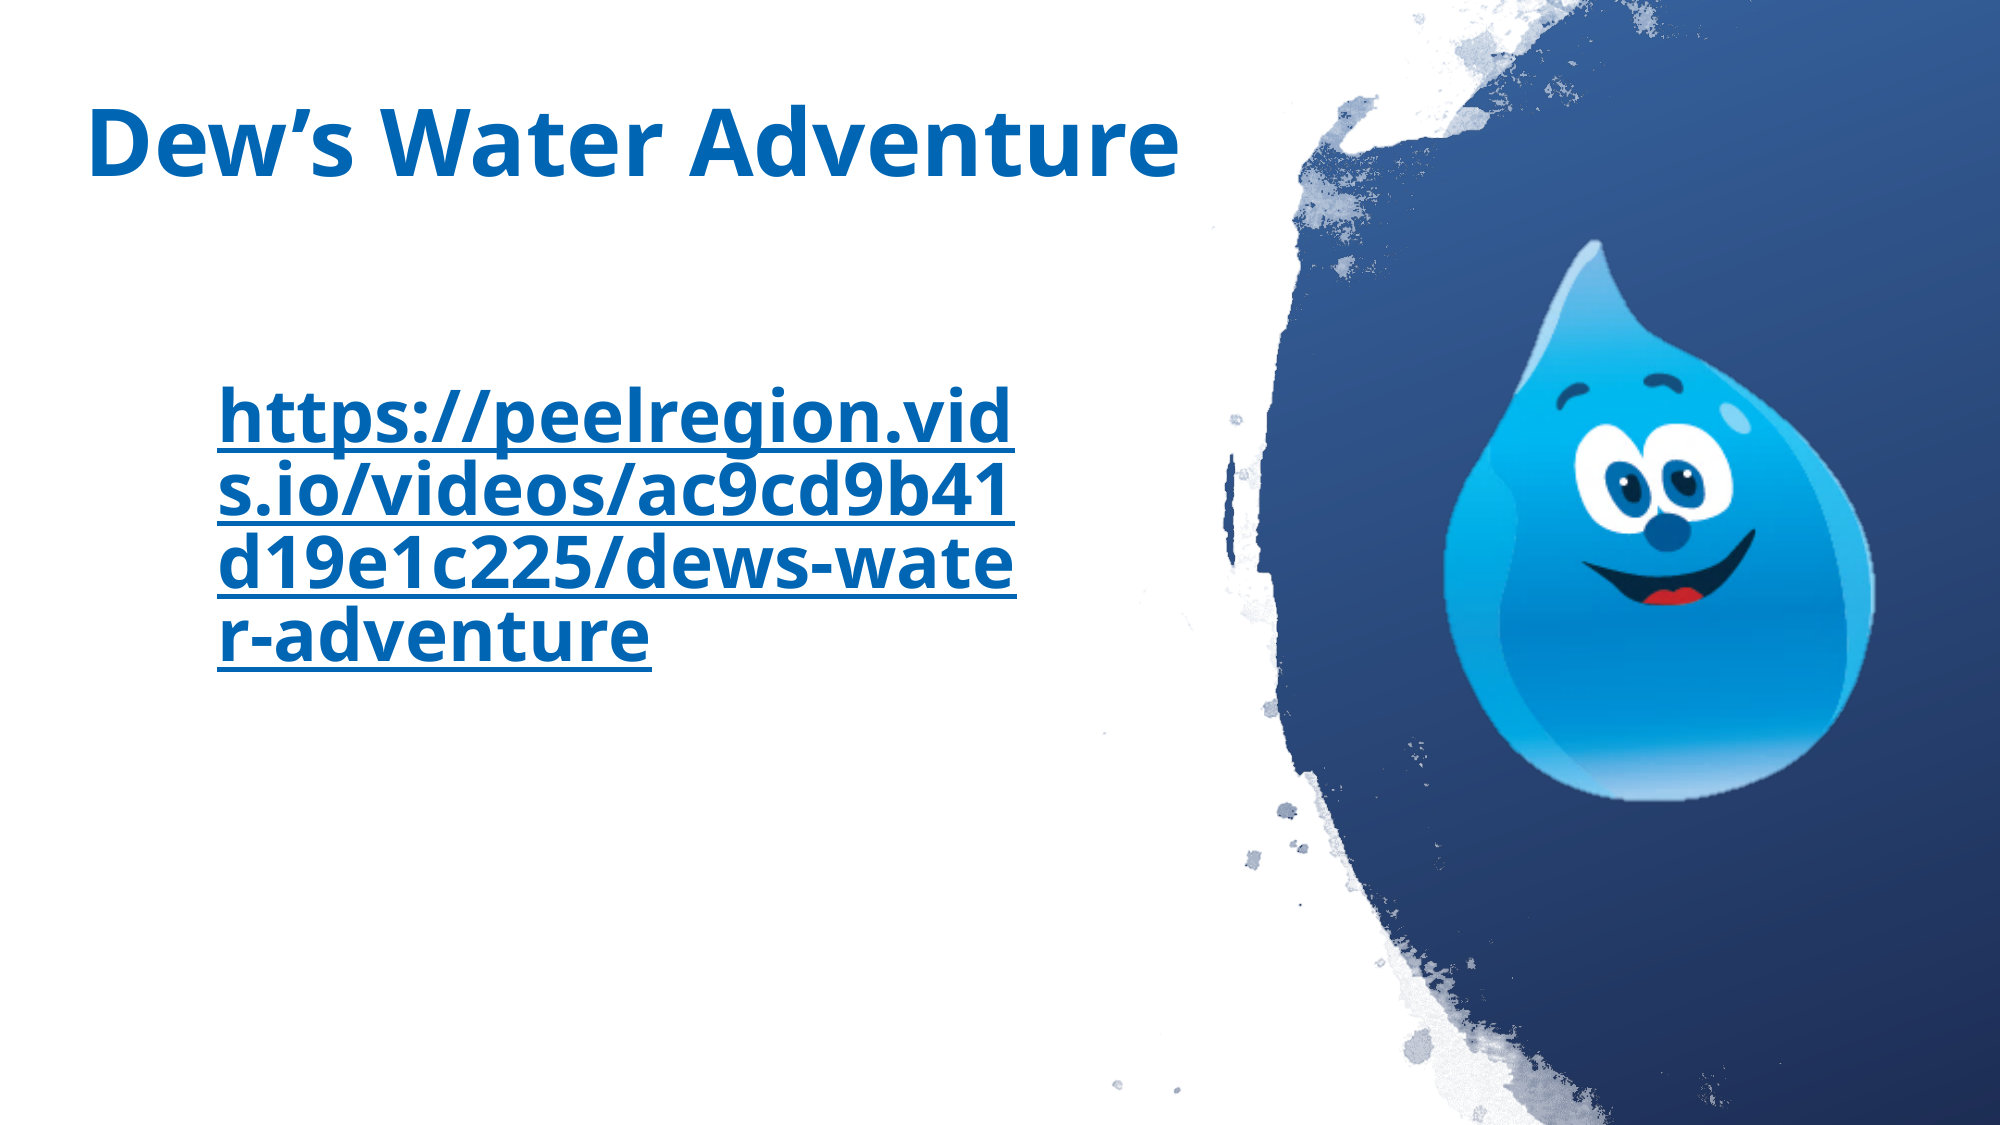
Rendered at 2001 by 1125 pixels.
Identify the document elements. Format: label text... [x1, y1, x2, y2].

picture [912, 0, 2000, 1125]
title Dew’s Water Adventure [70, 45, 907, 233]
text_box [0, 0, 910, 1125]
text_box https://peelregion.vids.io/videos/ac9cd9b41d19e1c225/dews-water-adventure [202, 361, 907, 477]
